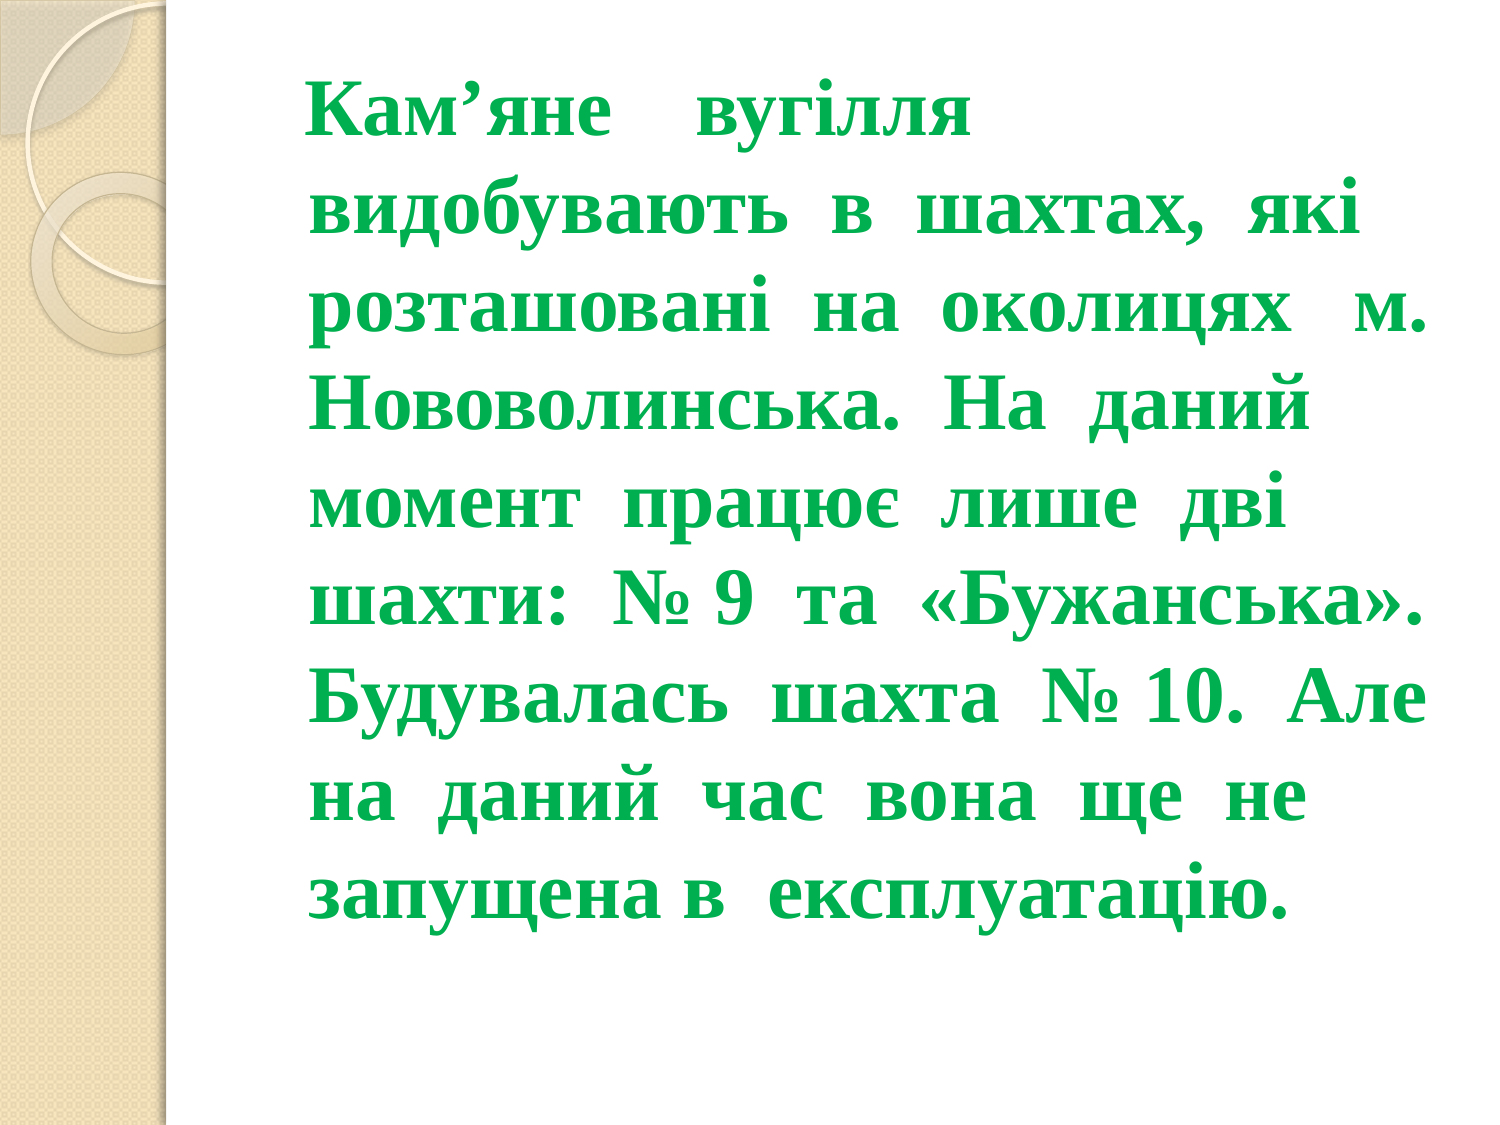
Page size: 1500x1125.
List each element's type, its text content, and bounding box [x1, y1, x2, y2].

list Кам’яне вугілля видобувають в шахтах, які розташовані на околицях м. Нововолинська. На даний момент працює лише дві шахти: № 9 та «Бужанська». Будувалась шахта № 10. Але на даний час вона ще не запущена в експлуатацію. [235, 46, 1466, 1025]
